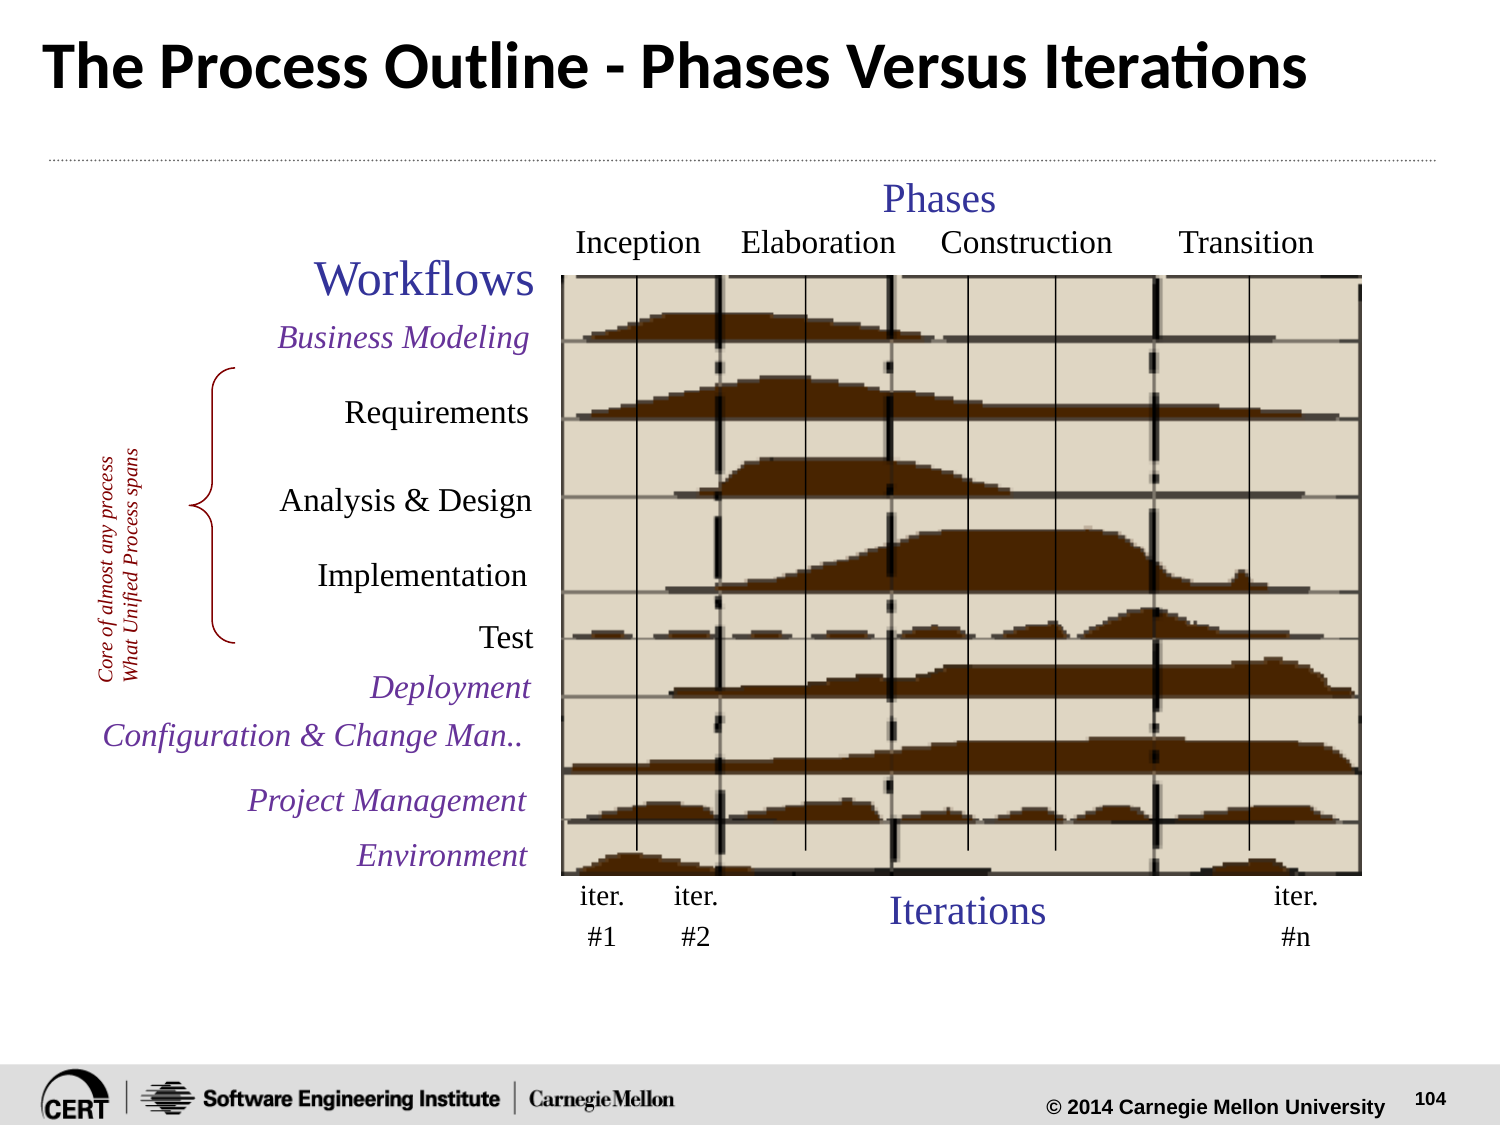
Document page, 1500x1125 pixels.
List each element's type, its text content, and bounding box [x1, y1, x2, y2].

title The Process Outline - Phases Versus Iterations [42, 37, 1434, 155]
picture [24, 1065, 688, 1125]
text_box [79, 163, 1363, 961]
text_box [83, 222, 236, 699]
